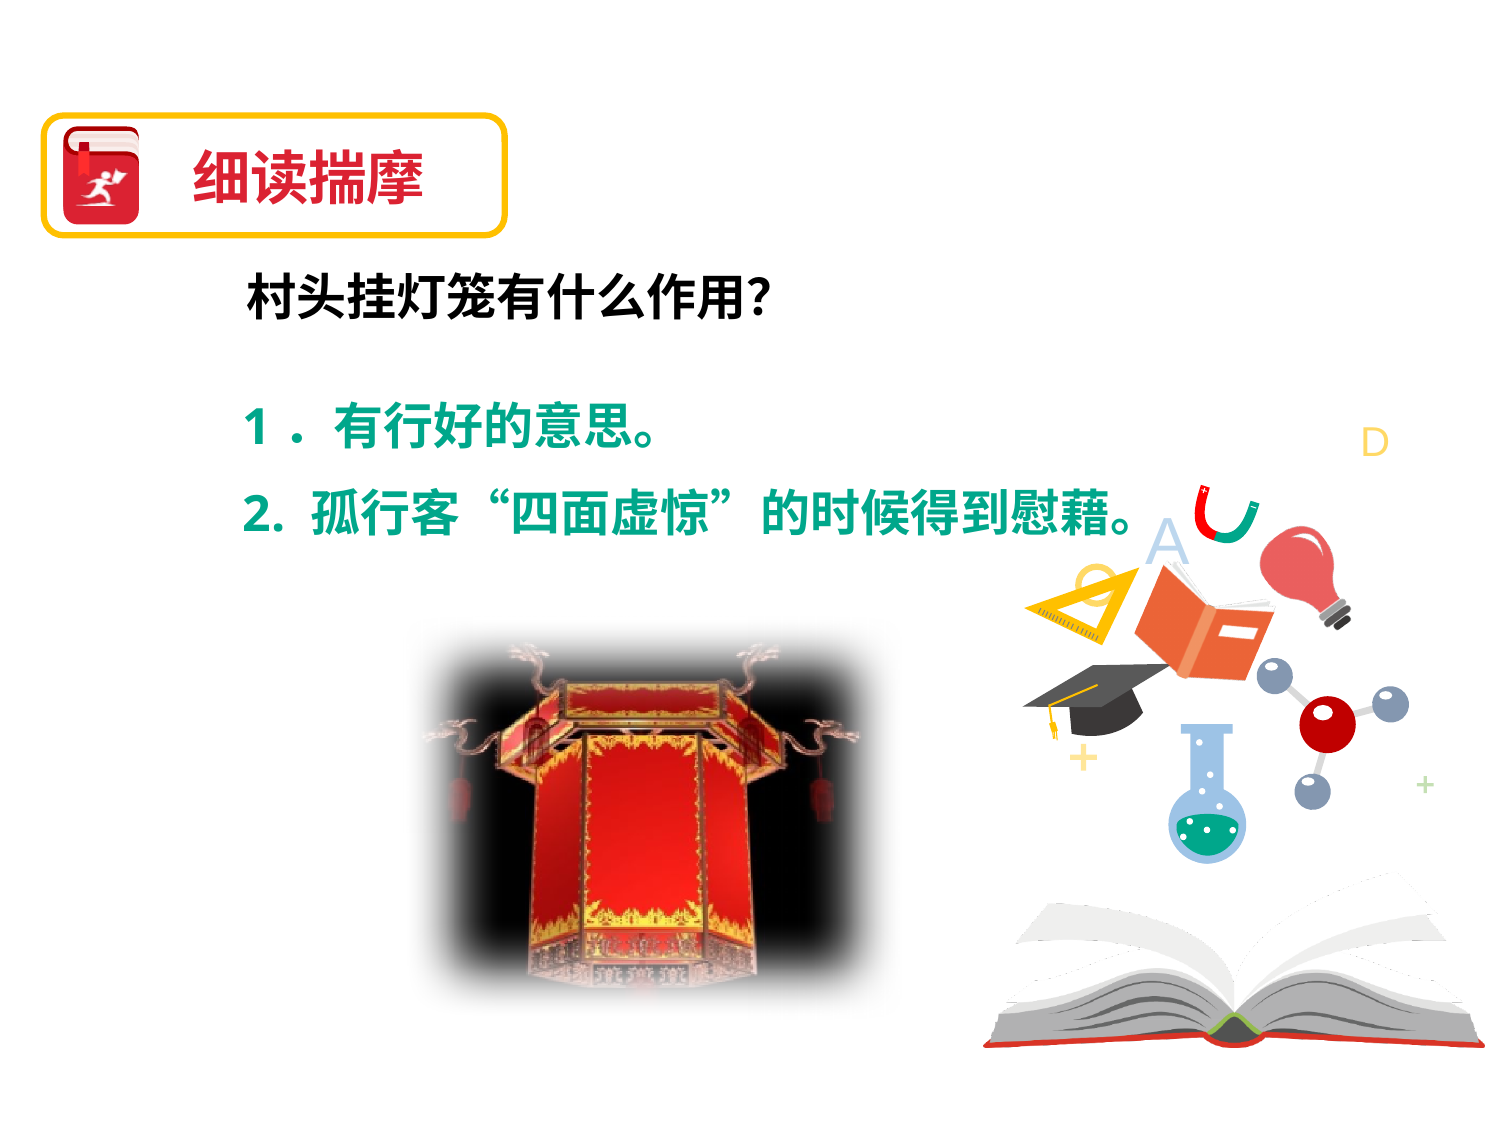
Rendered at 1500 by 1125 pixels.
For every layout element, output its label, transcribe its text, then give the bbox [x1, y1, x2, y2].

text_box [43, 115, 505, 236]
picture [983, 871, 1485, 1048]
text_box 1．有行好的意思。 2. 孤行客“四面虚惊”的时候得到慰藉。 [228, 360, 1441, 549]
picture [402, 615, 904, 1021]
text_box 村头挂灯笼有什么作用？ [231, 258, 811, 334]
picture [1249, 549, 1372, 646]
picture [1126, 557, 1277, 700]
